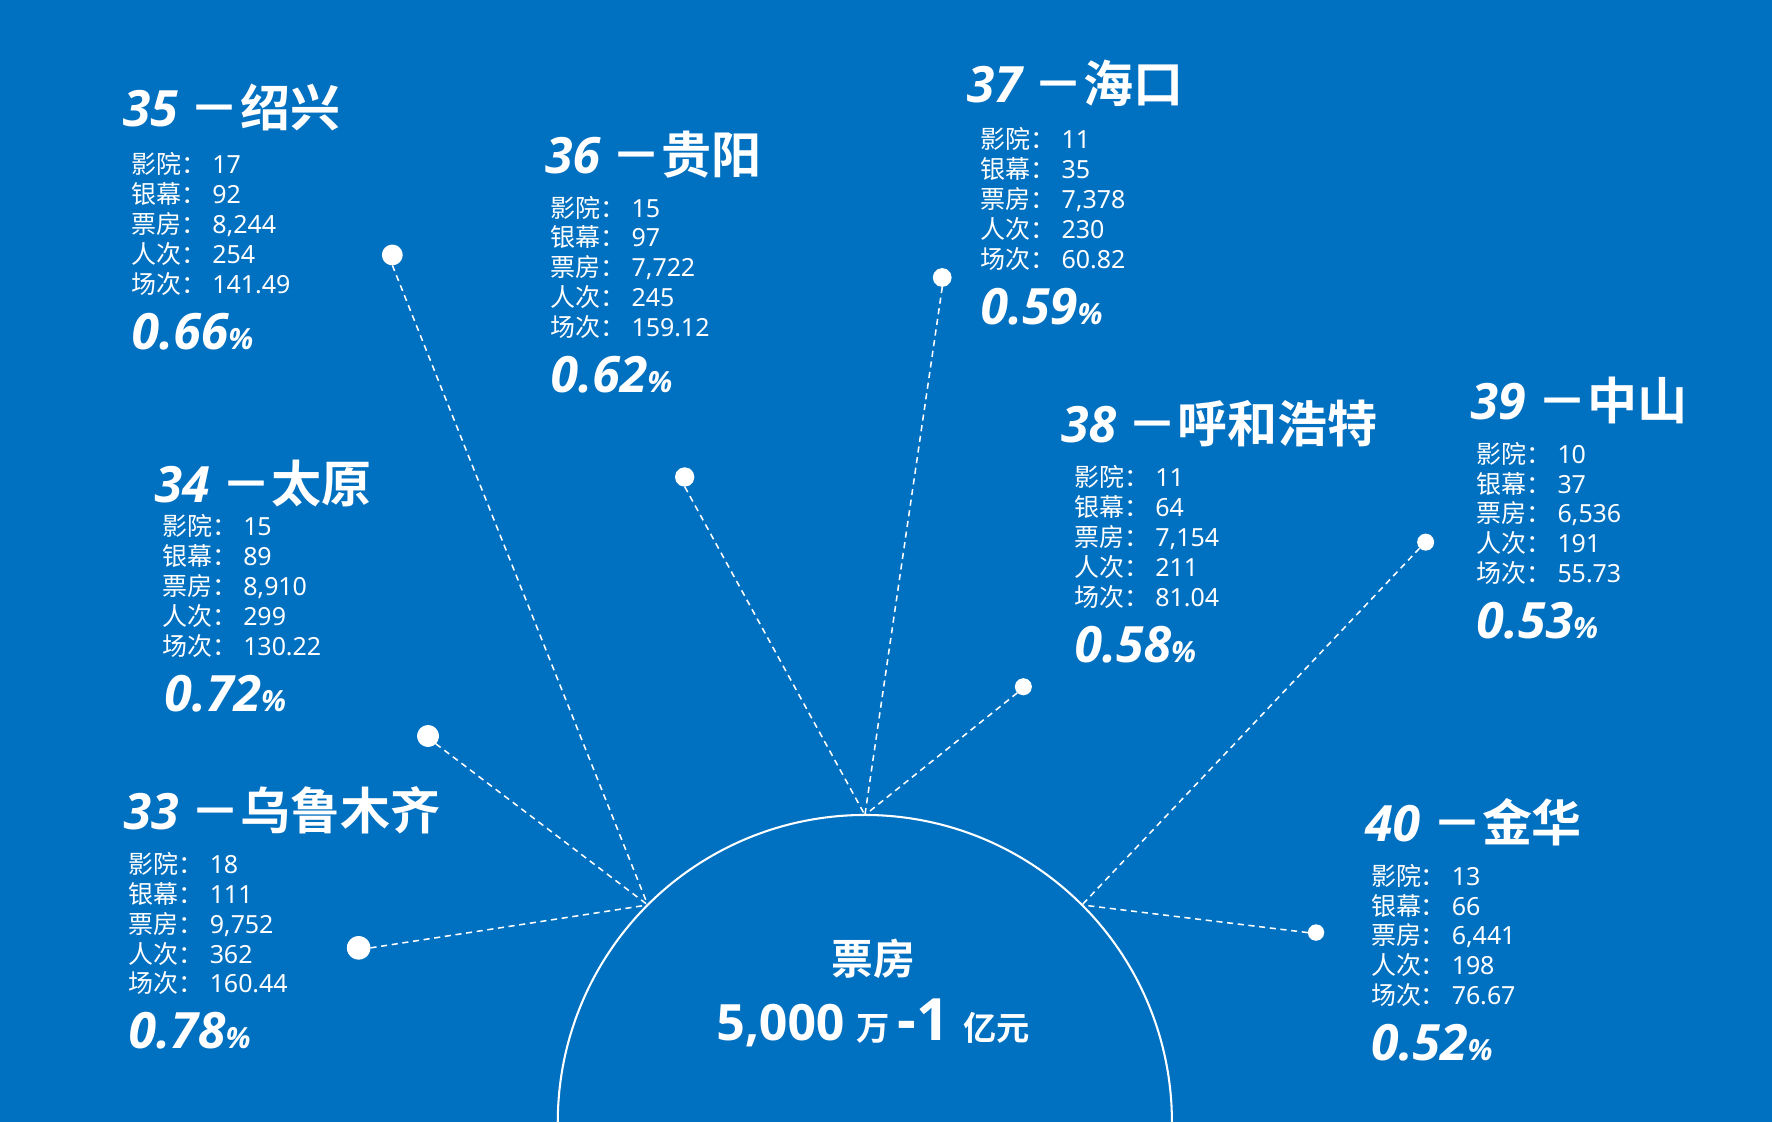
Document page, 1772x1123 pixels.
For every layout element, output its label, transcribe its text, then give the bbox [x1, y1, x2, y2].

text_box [535, 160, 761, 412]
text_box 36－贵阳 [530, 115, 777, 191]
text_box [1355, 828, 1582, 1080]
text_box 票房 5,000万-1亿元 [701, 925, 1046, 1060]
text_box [113, 816, 339, 1068]
text_box 40－金华 [1435, 783, 1597, 859]
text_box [1072, 557, 1430, 896]
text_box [639, 512, 1054, 590]
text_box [116, 116, 342, 368]
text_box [370, 904, 648, 949]
text_box [1415, 531, 1437, 553]
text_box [460, 718, 623, 903]
text_box 34－太原 [139, 444, 387, 520]
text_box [965, 91, 1191, 343]
text_box [555, 812, 1175, 1123]
text_box [415, 723, 442, 750]
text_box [1081, 904, 1309, 933]
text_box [199, 457, 841, 714]
text_box [1012, 676, 1034, 698]
text_box 39－中山 [1455, 361, 1703, 437]
text_box 35－绍兴 [108, 68, 355, 144]
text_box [1059, 429, 1285, 681]
text_box [1309, 922, 1327, 943]
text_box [879, 677, 1003, 831]
text_box 33－乌鲁木齐 [108, 771, 455, 847]
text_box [147, 478, 373, 730]
text_box 38－呼和浩特 [1046, 385, 1393, 460]
text_box [344, 933, 371, 962]
text_box [930, 266, 954, 289]
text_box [626, 599, 940, 742]
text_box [1461, 406, 1687, 658]
text_box 37－海口 [952, 45, 1199, 121]
text_box [379, 242, 405, 268]
